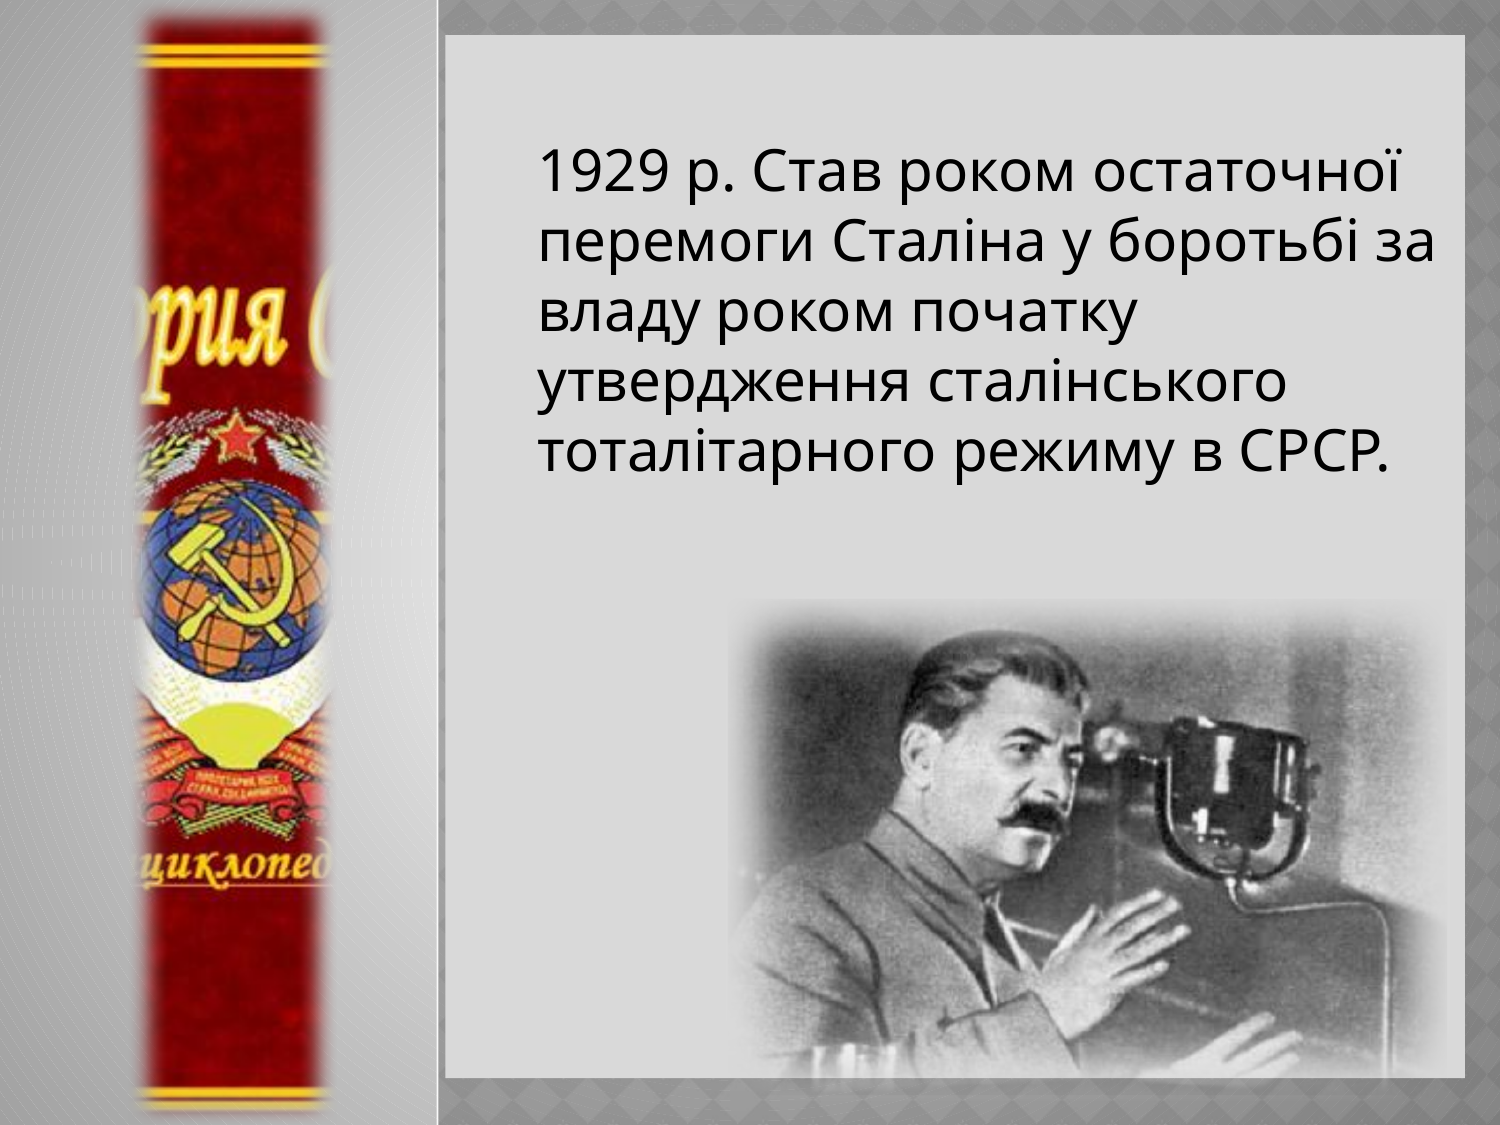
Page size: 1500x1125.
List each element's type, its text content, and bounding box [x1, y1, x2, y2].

title 1929 р. Став роком остаточної перемоги Сталіна у боротьбі за владу роком початку утвердження сталінського тоталітарного режиму в СРСР. [445, 35, 1465, 1079]
picture [726, 597, 1448, 1095]
picture [128, 0, 338, 1125]
